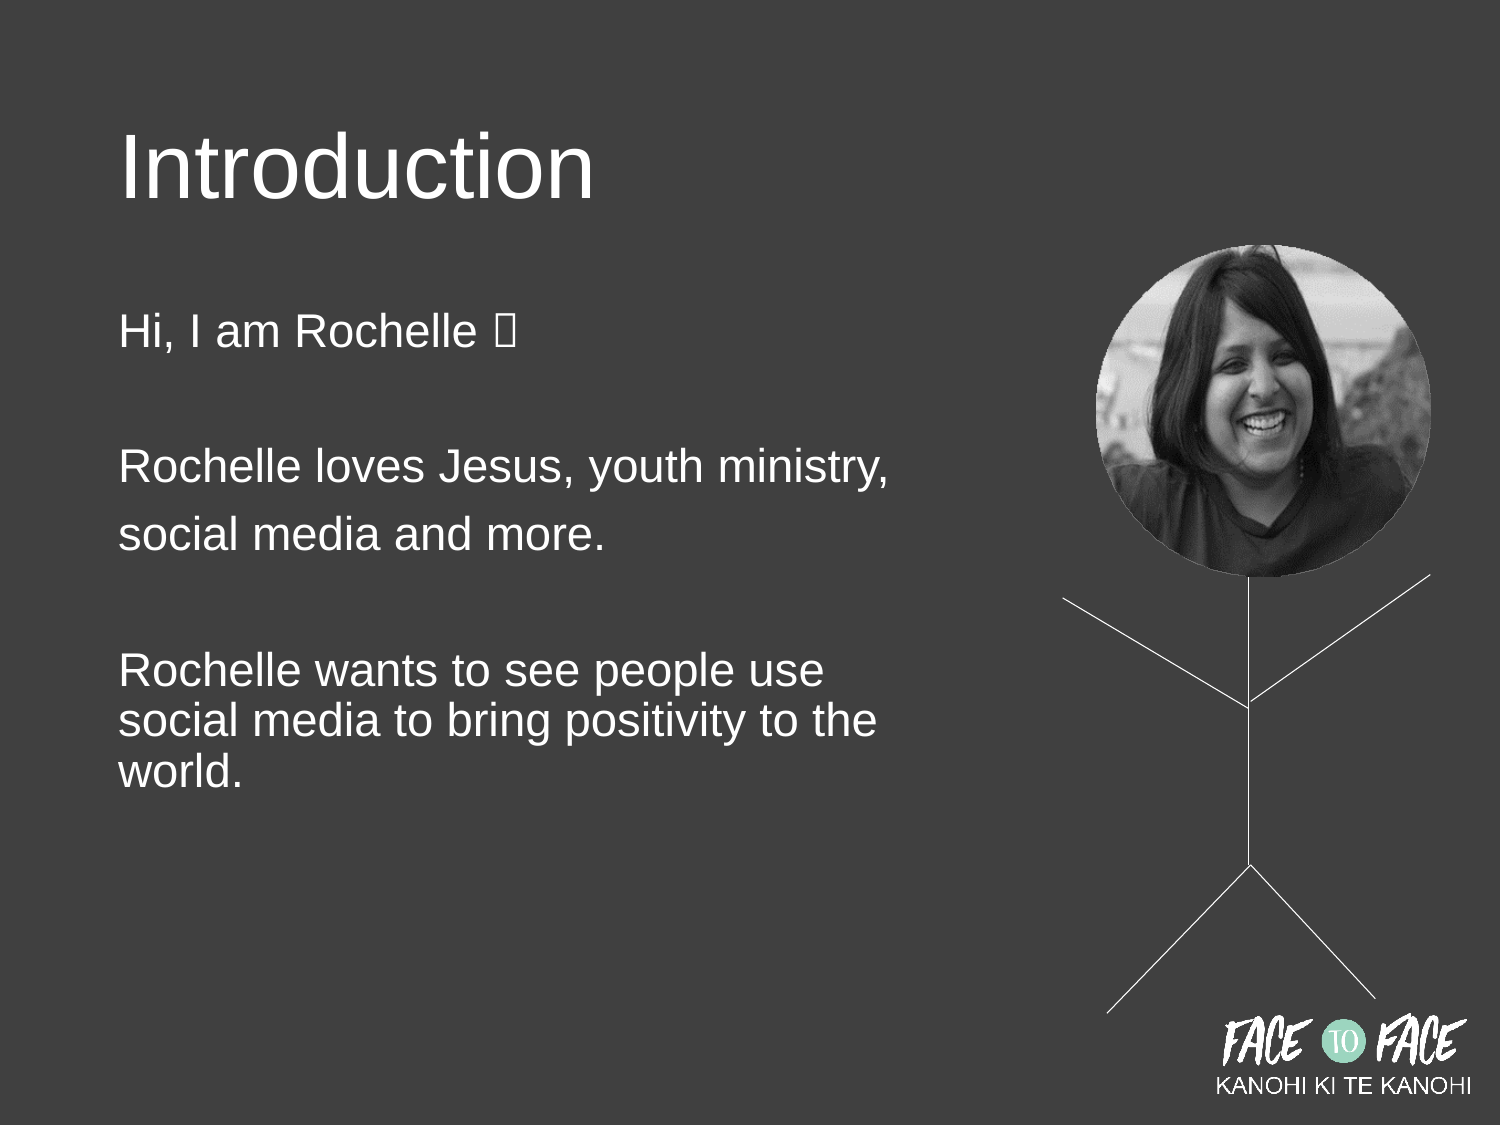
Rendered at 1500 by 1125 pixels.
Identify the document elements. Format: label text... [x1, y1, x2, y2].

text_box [1062, 597, 1249, 709]
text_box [1250, 864, 1376, 999]
title Introduction [103, 59, 1397, 278]
picture [1095, 245, 1431, 577]
picture [1215, 1013, 1472, 1101]
list Hi, I am Rochelle  Rochelle loves Jesus, youth ministry, social media and more. Rochelle wants to see people use social media to bring positivity to the world. [103, 299, 966, 1014]
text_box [1250, 577, 1431, 702]
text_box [1107, 864, 1251, 1014]
